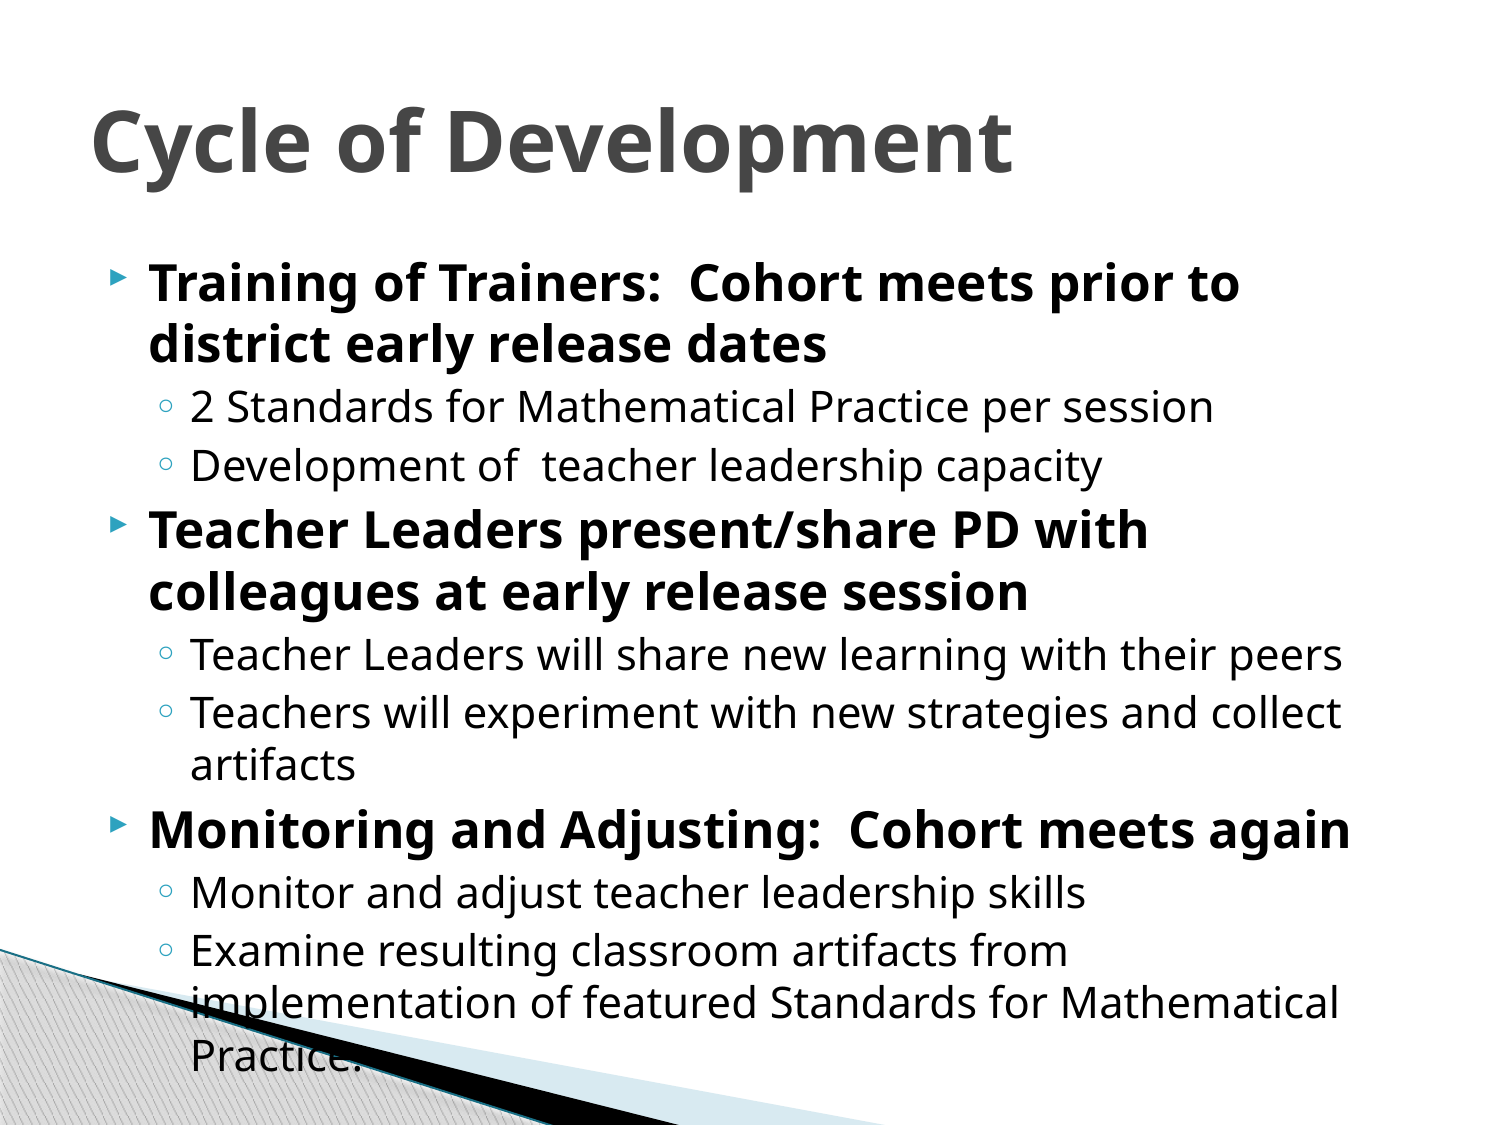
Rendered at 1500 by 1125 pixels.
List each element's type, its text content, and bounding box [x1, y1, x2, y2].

list Training of Trainers: Cohort meets prior to district early release dates 2 Standards for Mathematical Practice per session Development of teacher leadership capacity Teacher Leaders present/share PD with colleagues at early release session Teacher Leaders will share new learning with their peers Teachers will experiment with new strategies and collect artifacts Monitoring and Adjusting: Cohort meets again Monitor and adjust teacher leadership skills Examine resulting classroom artifacts from implementation of featured Standards for Mathematical Practice. [75, 243, 1425, 1088]
title Cycle of Development [75, 45, 1425, 233]
